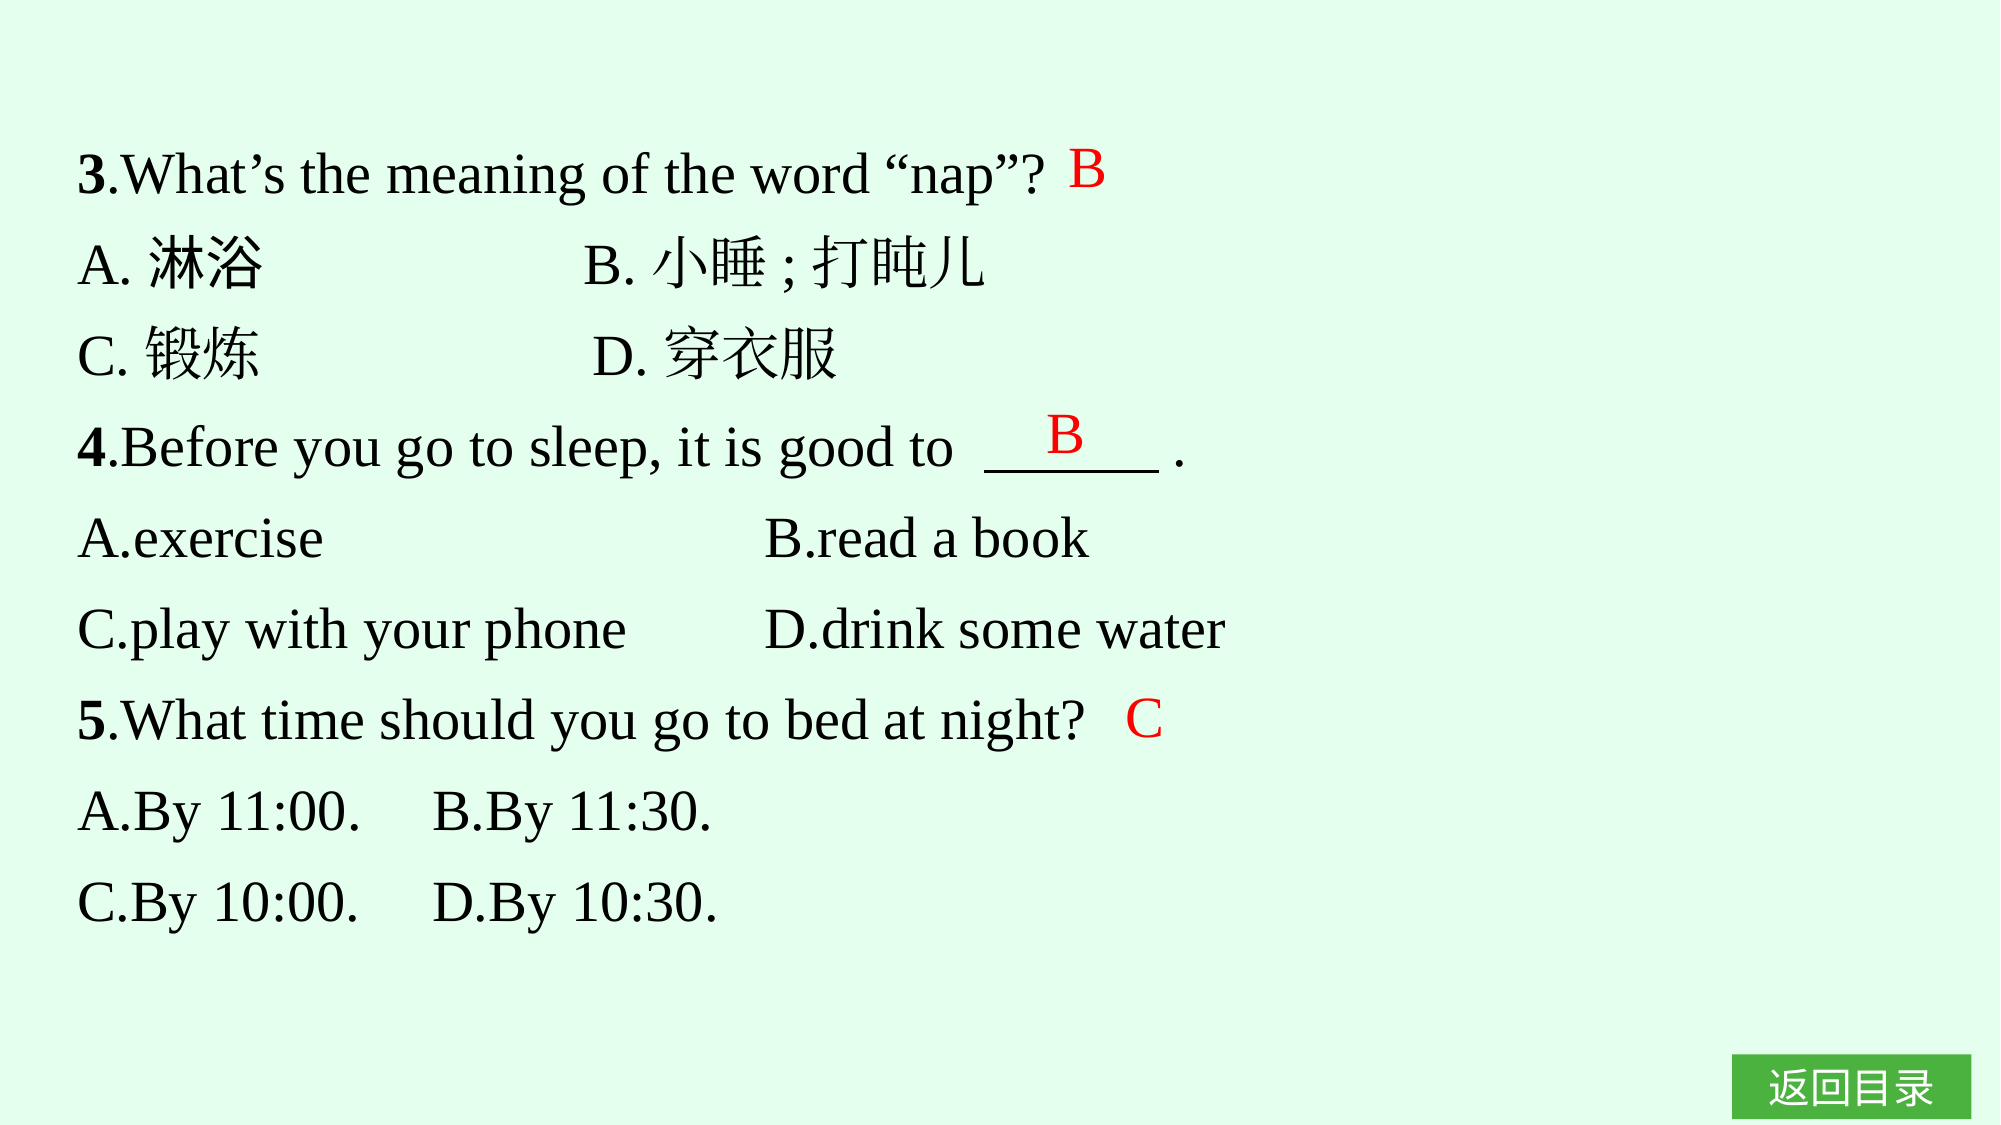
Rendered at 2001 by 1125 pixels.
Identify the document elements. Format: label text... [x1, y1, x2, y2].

text_box B [1031, 388, 1101, 473]
text_box B [1053, 121, 1123, 207]
text_box 3.What’s the meaning of the word “nap”? A.淋浴 B.小睡;打盹儿 C.锻炼 D.穿衣服 4.Before you go to sleep, it is good to . A.exercise B.read a book C.play with your phone D.drink some water 5.What time should you go to bed at night? A.By 11:00. B.By 11:30. C.By 10:00. D.By 10:30. [62, 107, 1938, 941]
text_box C [1110, 671, 1180, 756]
